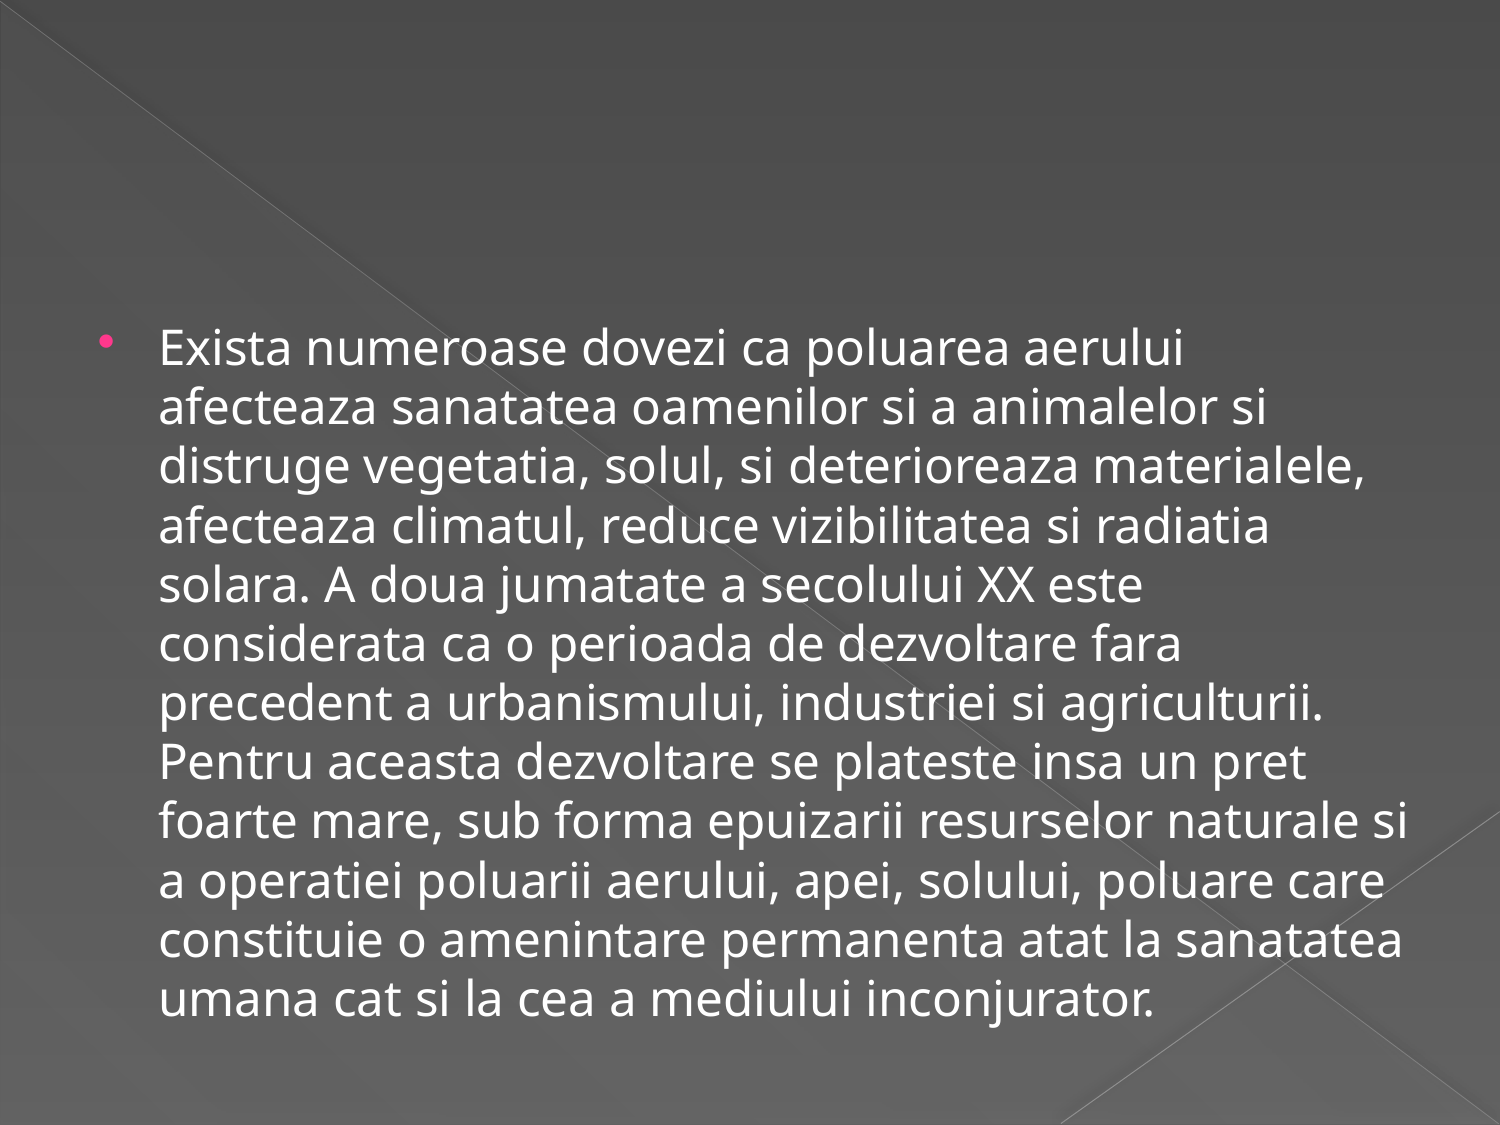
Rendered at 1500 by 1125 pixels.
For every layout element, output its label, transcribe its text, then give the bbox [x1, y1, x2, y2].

list Exista numeroase dovezi ca poluarea aerului afecteaza sanatatea oamenilor si a animalelor si distruge vegetatia, solul, si deterioreaza materialele, afecteaza climatul, reduce vizibilitatea si radiatia solara. A doua jumatate a secolului XX este considerata ca o perioada de dezvoltare fara precedent a urbanismului, industriei si agriculturii. Pentru aceasta dezvoltare se plateste insa un pret foarte mare, sub forma epuizarii resurselor naturale si a operatiei poluarii aerului, apei, solului, poluare care constituie o amenintare permanenta atat la sanatatea umana cat si la cea a mediului inconjurator. [75, 308, 1425, 1059]
